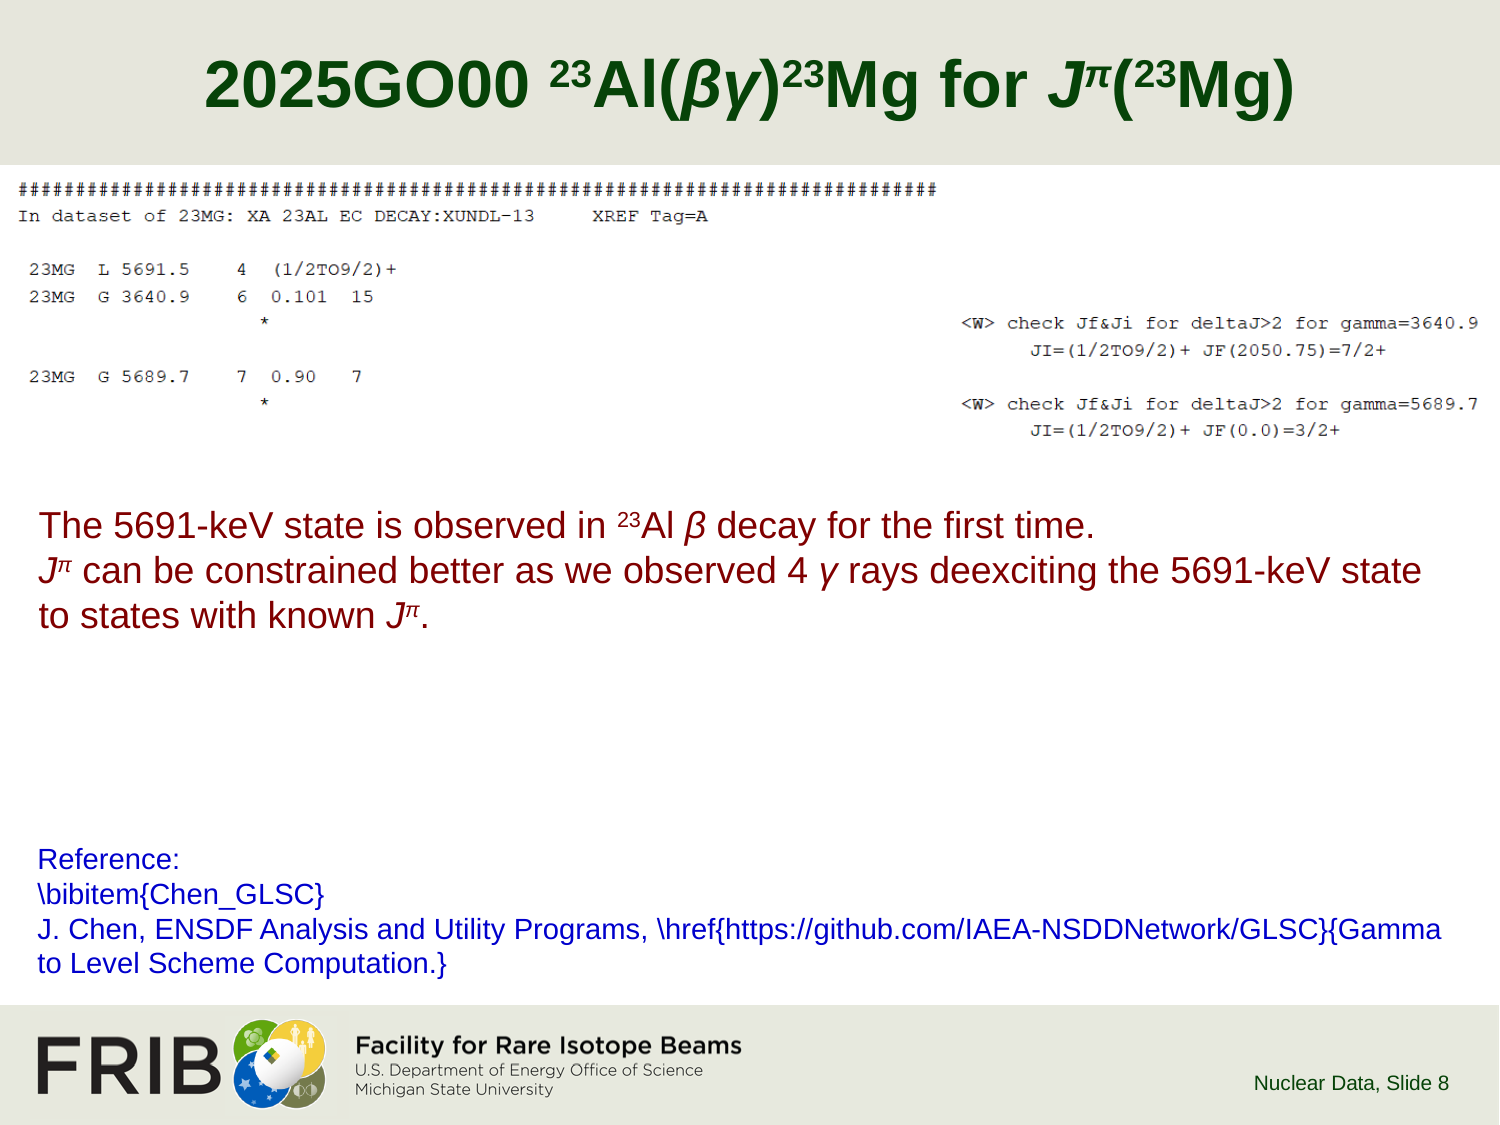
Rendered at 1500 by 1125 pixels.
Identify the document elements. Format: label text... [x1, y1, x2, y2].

picture [0, 1005, 1499, 1125]
text_box Reference: \bibitem{Chen_GLSC} J. Chen, ENSDF Analysis and Utility Programs, \href{https://github.com/IAEA-NSDDNetwork/GLSC}{Gamma to Level Scheme Computation.} [22, 832, 1480, 988]
picture [0, 0, 1500, 165]
text_box The 5691-keV state is observed in 23Al β decay for the first time. Jπ can be constrained better as we observed 4 γ rays deexciting the 5691-keV state to states with known Jπ. [23, 493, 1475, 644]
footer Nuclear Data [679, 1042, 1374, 1103]
slide_number , Slide 8 [1374, 1042, 1500, 1103]
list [12, 174, 1488, 460]
title 2025GO00 23Al(βγ)23Mg for Jπ(23Mg) [11, 46, 1489, 128]
